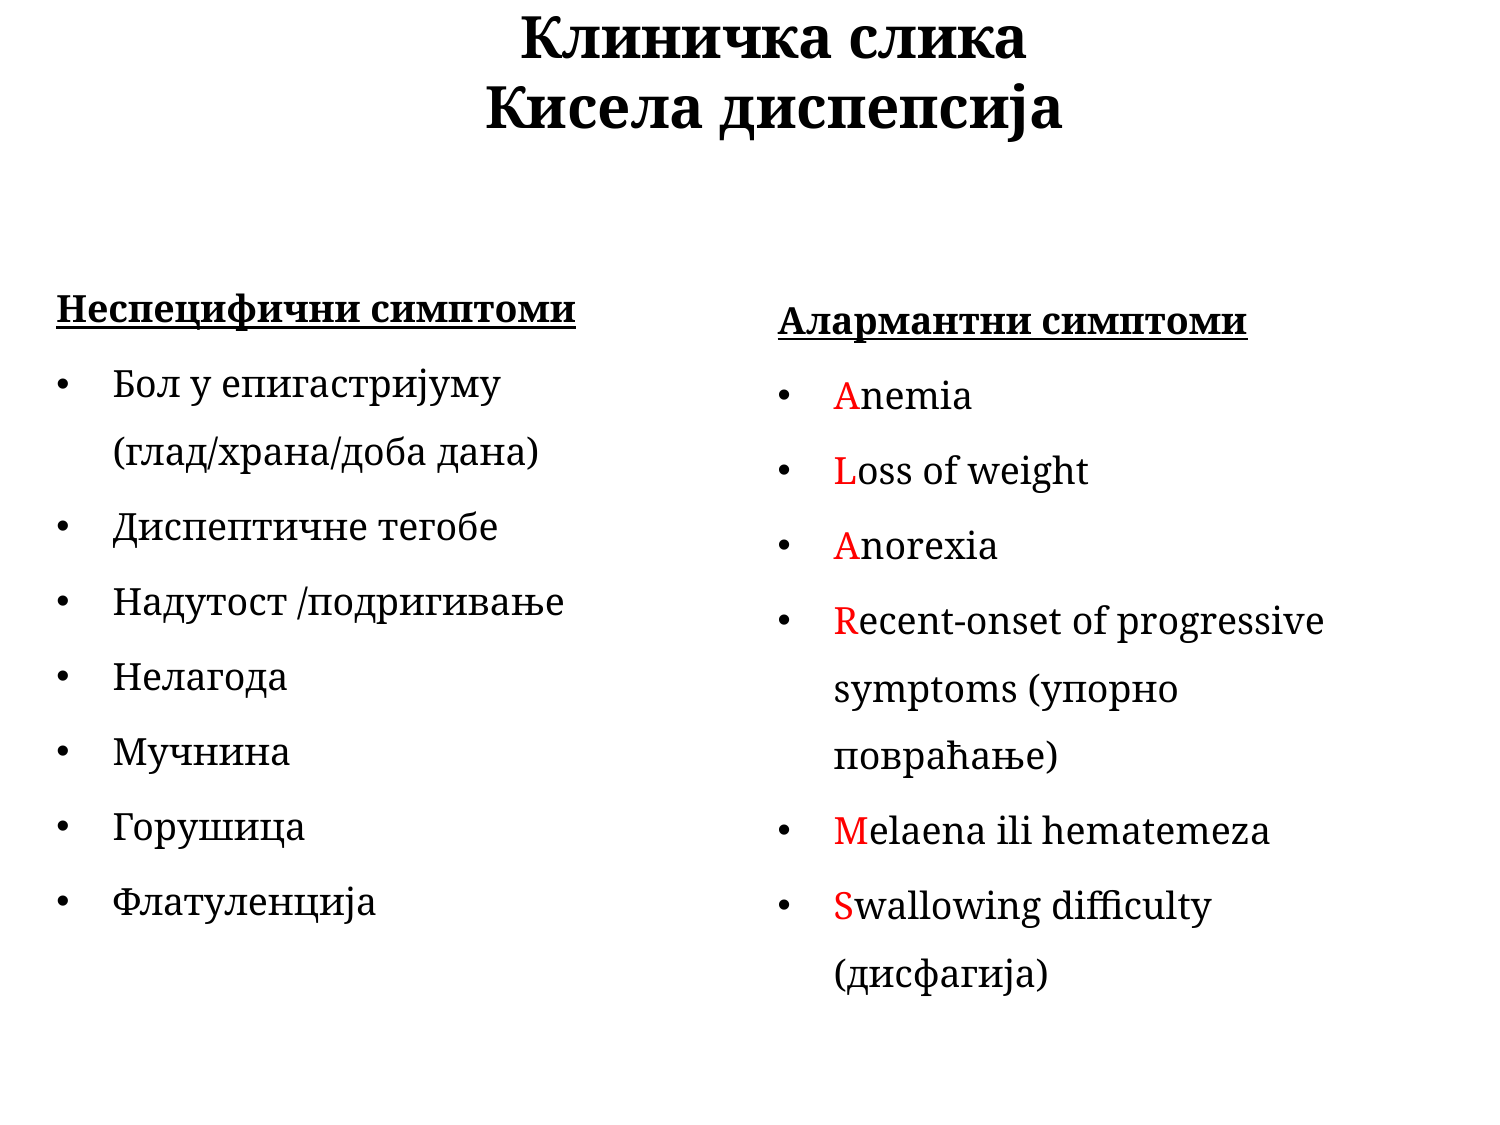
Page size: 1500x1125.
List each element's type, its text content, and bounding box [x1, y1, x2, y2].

title Клиничка слика Кисела диспепсија [99, 24, 1450, 115]
list Алармантни симптоми Anemia Loss of weight Anorexia Recent-onset of progressive symptoms (упорно повраћање) Melaena ili hematemeza Swallowing difficulty (дисфагија) [762, 267, 1425, 1043]
list Неспецифични симптоми Бол у епигастријуму (глад/храна/доба дана) Диспептичне тегобе Надутост /подригивање Нелагода Мучнина Горушица Флатуленција [41, 255, 738, 1043]
